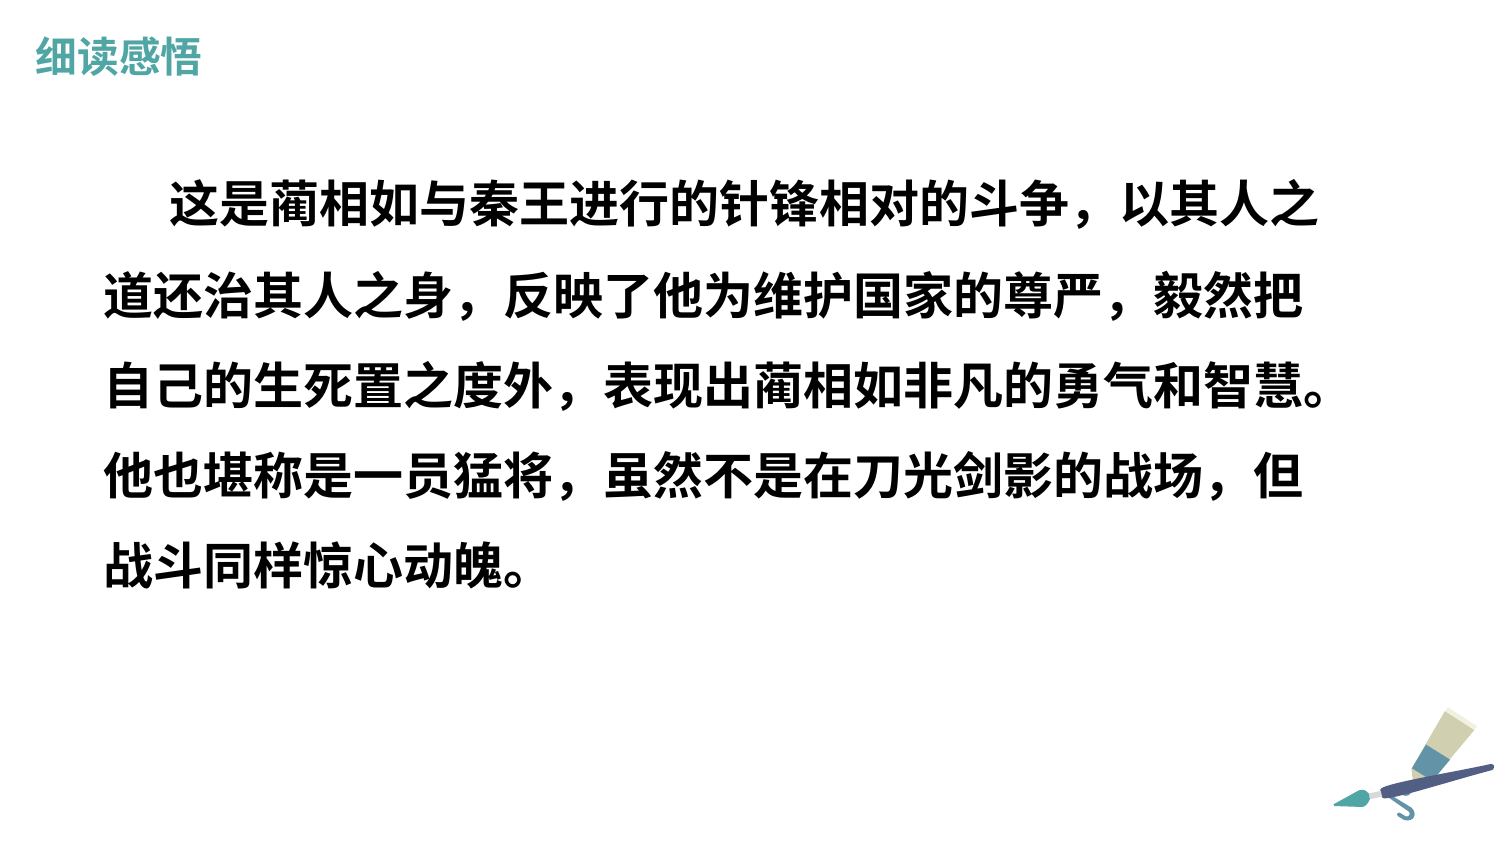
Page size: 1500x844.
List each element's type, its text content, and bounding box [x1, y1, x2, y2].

text_box 细读感悟 [24, 25, 261, 87]
text_box 这是蔺相如与秦王进行的针锋相对的斗争，以其人之道还治其人之身，反映了他为维护国家的尊严，毅然把自己的生死置之度外，表现出蔺相如非凡的勇气和智慧。他也堪称是一员猛将，虽然不是在刀光剑影的战场，但战斗同样惊心动魄。 [92, 123, 1333, 601]
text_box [1358, 708, 1481, 844]
